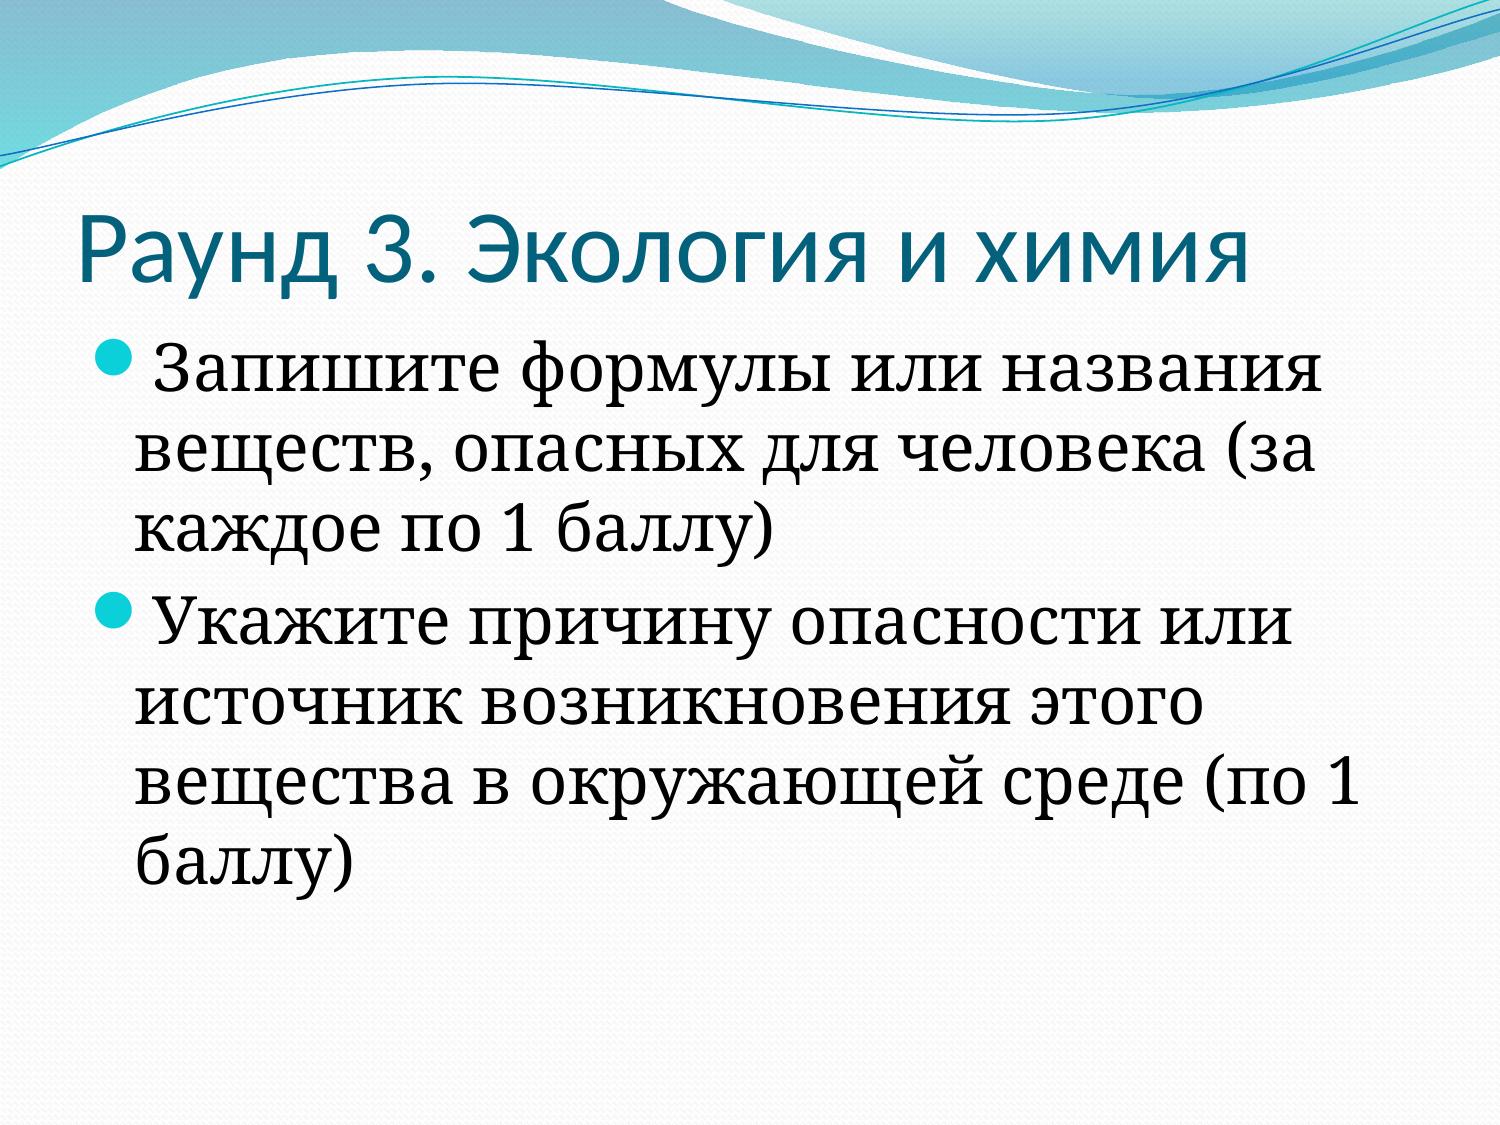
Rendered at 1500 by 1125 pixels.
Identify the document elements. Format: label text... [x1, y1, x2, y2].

title Раунд 3. Экология и химия [75, 115, 1425, 303]
list Запишите формулы или названия веществ, опасных для человека (за каждое по 1 баллу) Укажите причину опасности или источник возникновения этого вещества в окружающей среде (по 1 баллу) [75, 317, 1425, 797]
